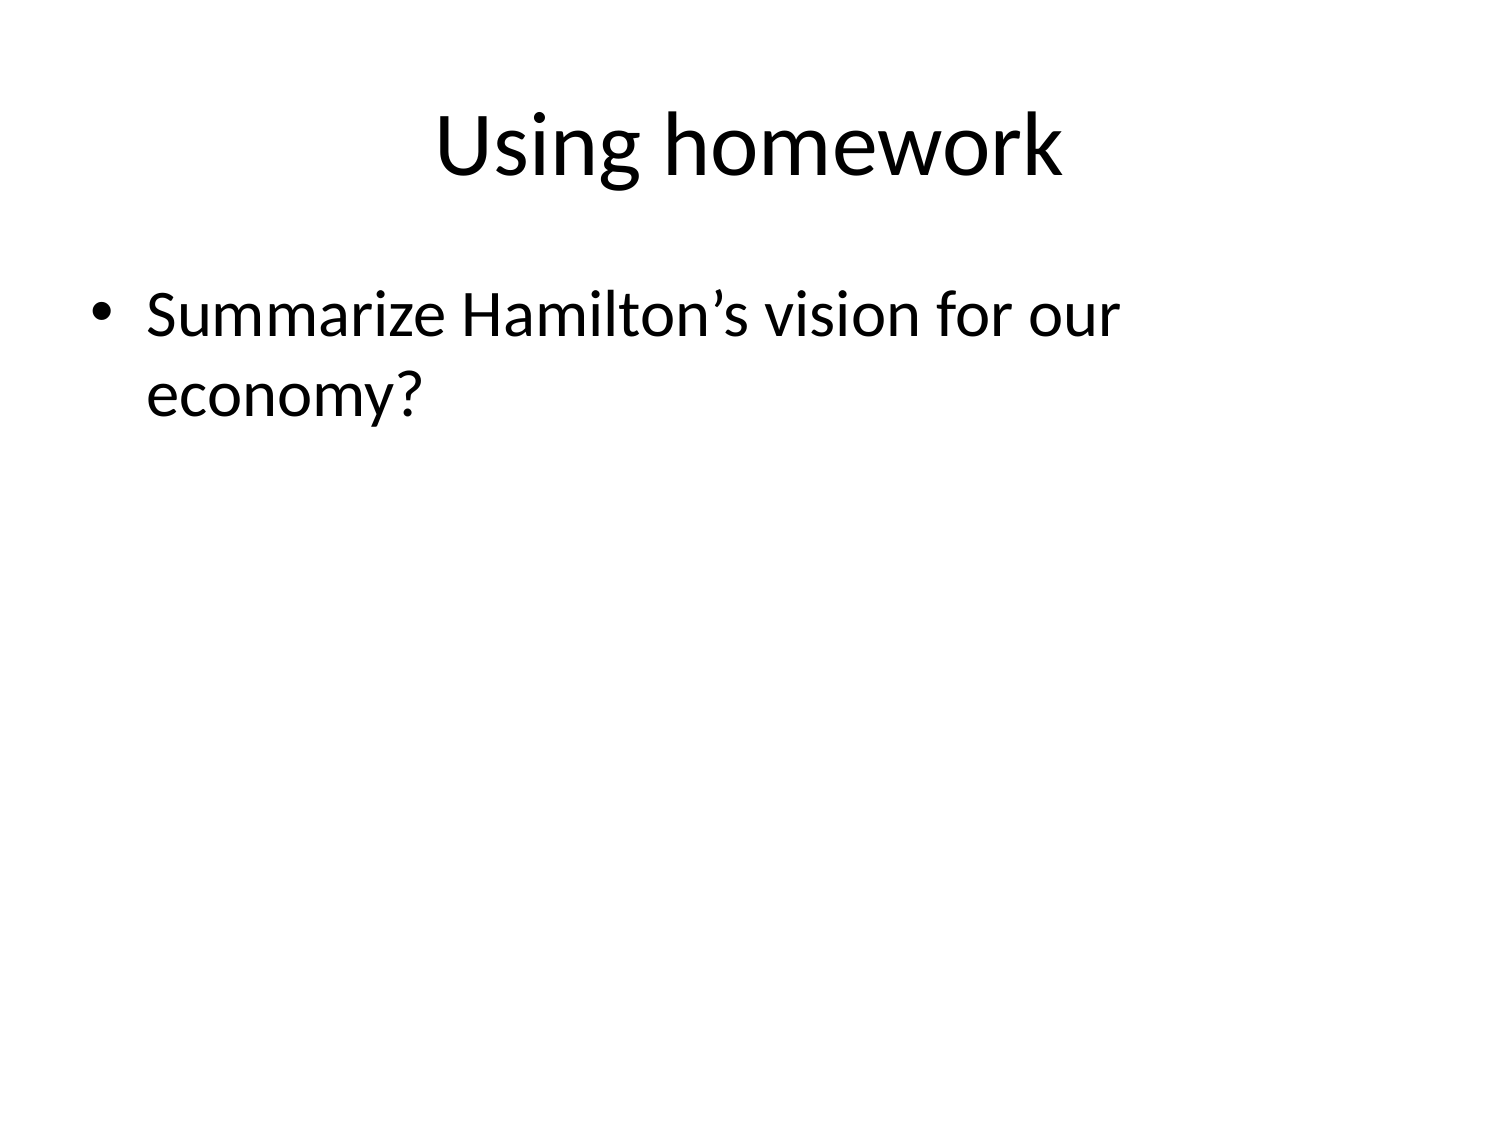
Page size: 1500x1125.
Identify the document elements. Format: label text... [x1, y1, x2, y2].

title Using homework [75, 45, 1425, 233]
list Summarize Hamilton’s vision for our economy? [75, 262, 1425, 1005]
